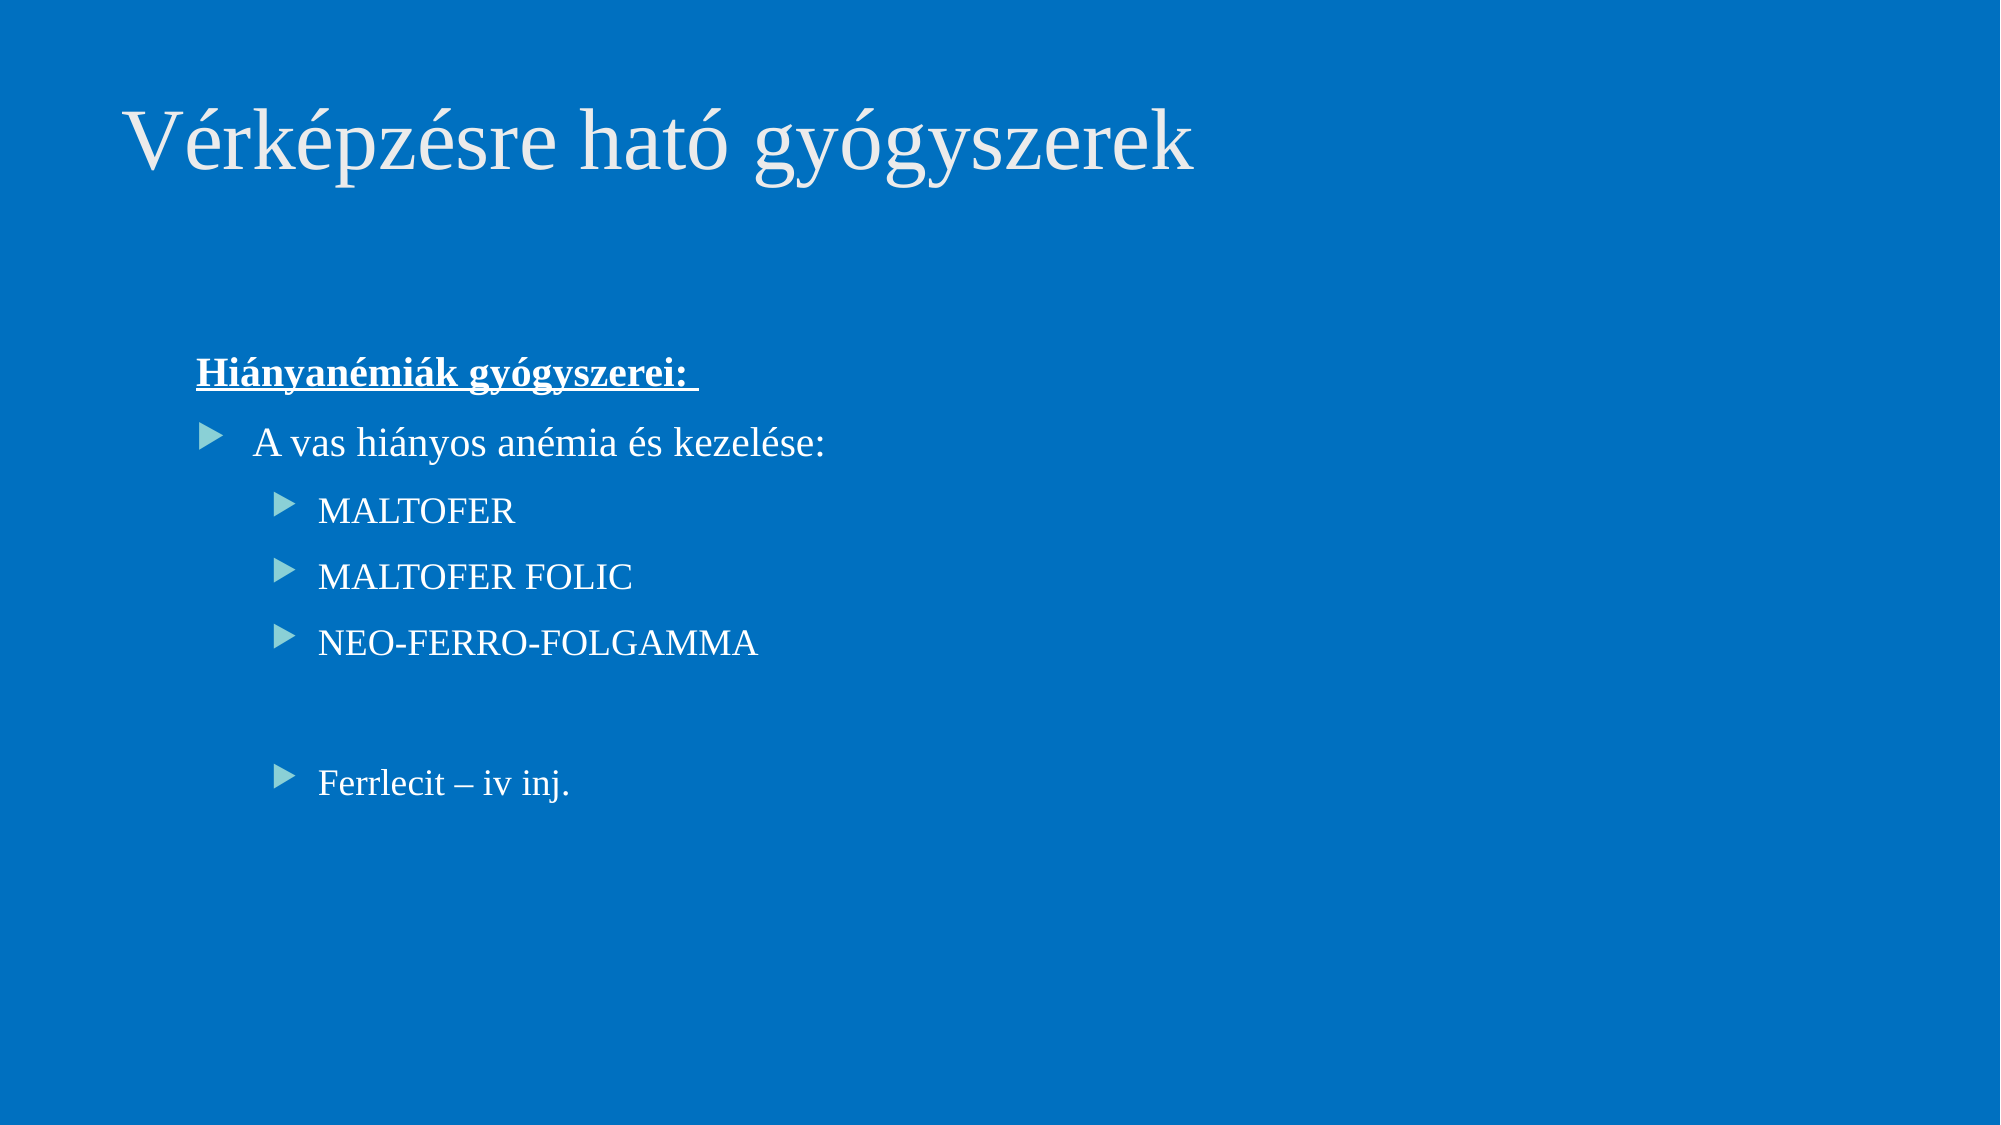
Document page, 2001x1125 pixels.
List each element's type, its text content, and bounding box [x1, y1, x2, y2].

title Vérképzésre ható gyógyszerek [106, 74, 1649, 304]
list Hiányanémiák gyógyszerei: A vas hiányos anémia és kezelése: MALTOFER MALTOFER FOLIC NEO-FERRO-FOLGAMMA Ferrlecit – iv inj. [181, 336, 1649, 1025]
